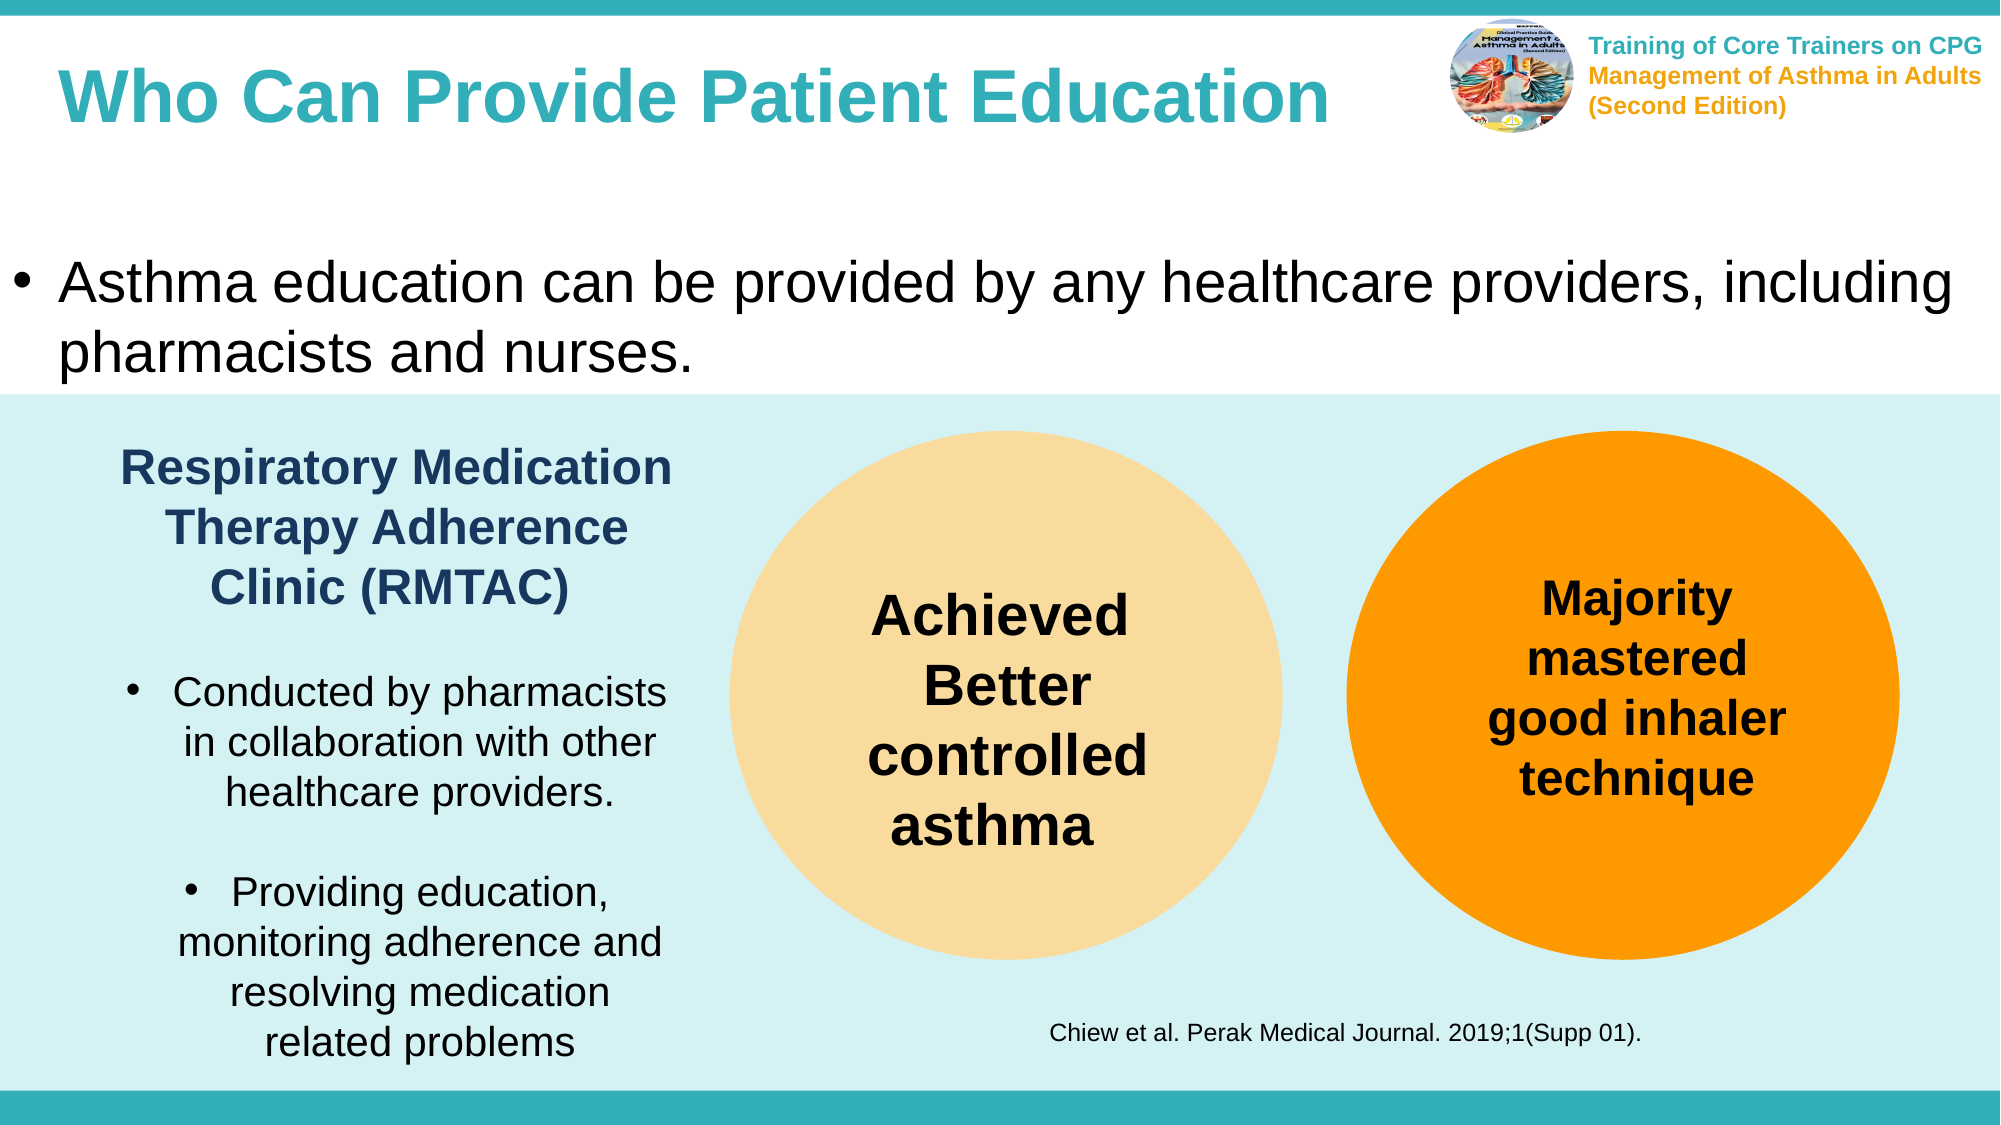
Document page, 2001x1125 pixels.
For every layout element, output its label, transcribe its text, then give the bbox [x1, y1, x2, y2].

text_box Who Can Provide Patient Education [43, 40, 1457, 146]
text_box [0, 392, 2000, 1093]
text_box [1344, 428, 1902, 962]
text_box Chiew et al. Perak Medical Journal. 2019;1(Supp 01). [824, 1009, 1869, 1054]
text_box [727, 428, 1285, 962]
text_box Achieved Better controlled asthma [839, 569, 1178, 865]
text_box Majority mastered good inhaler technique [1446, 558, 1828, 814]
picture [1457, 18, 1574, 133]
text_box Respiratory Medication Therapy Adherence Clinic (RMTAC) Conducted by pharmacists in collaboration with other healthcare providers. Providing education, monitoring adherence and resolving medication related problems [100, 427, 694, 1072]
text_box Asthma education can be provided by any healthcare providers, including pharmacists and nurses. [0, 237, 2000, 392]
